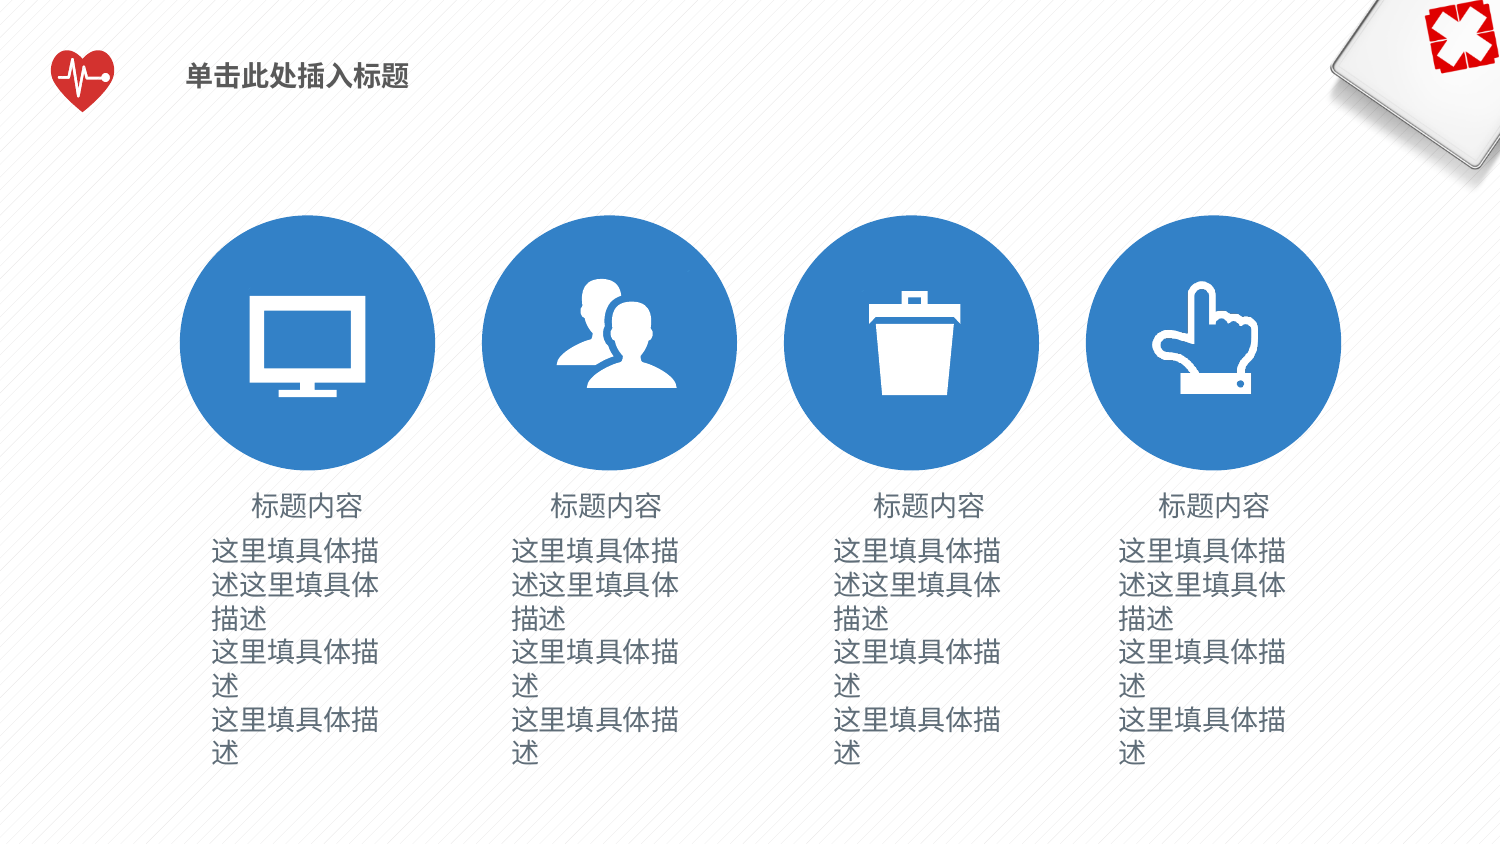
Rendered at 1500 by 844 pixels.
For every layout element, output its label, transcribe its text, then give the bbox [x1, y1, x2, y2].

picture [1151, 280, 1258, 394]
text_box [862, 290, 961, 396]
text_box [249, 288, 366, 398]
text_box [556, 270, 689, 388]
text_box [783, 215, 1040, 471]
text_box [1085, 215, 1342, 471]
text_box 标题内容 [535, 480, 681, 526]
text_box 这里填具体描述这里填具体描述 这里填具体描述 这里填具体描述 [1103, 526, 1326, 777]
picture [1314, 0, 1500, 202]
text_box 标题内容 [236, 480, 382, 526]
text_box 标题内容 [1143, 480, 1289, 526]
text_box 标题内容 [858, 480, 1004, 526]
text_box [179, 215, 436, 471]
text_box [481, 215, 738, 471]
text_box [50, 50, 115, 113]
text_box 这里填具体描述这里填具体描述 这里填具体描述 这里填具体描述 [496, 526, 718, 777]
text_box 这里填具体描述这里填具体描述 这里填具体描述 这里填具体描述 [818, 526, 1040, 777]
text_box 这里填具体描述这里填具体描述 这里填具体描述 这里填具体描述 [196, 526, 419, 777]
text_box 单击此处插入标题 [170, 50, 425, 100]
